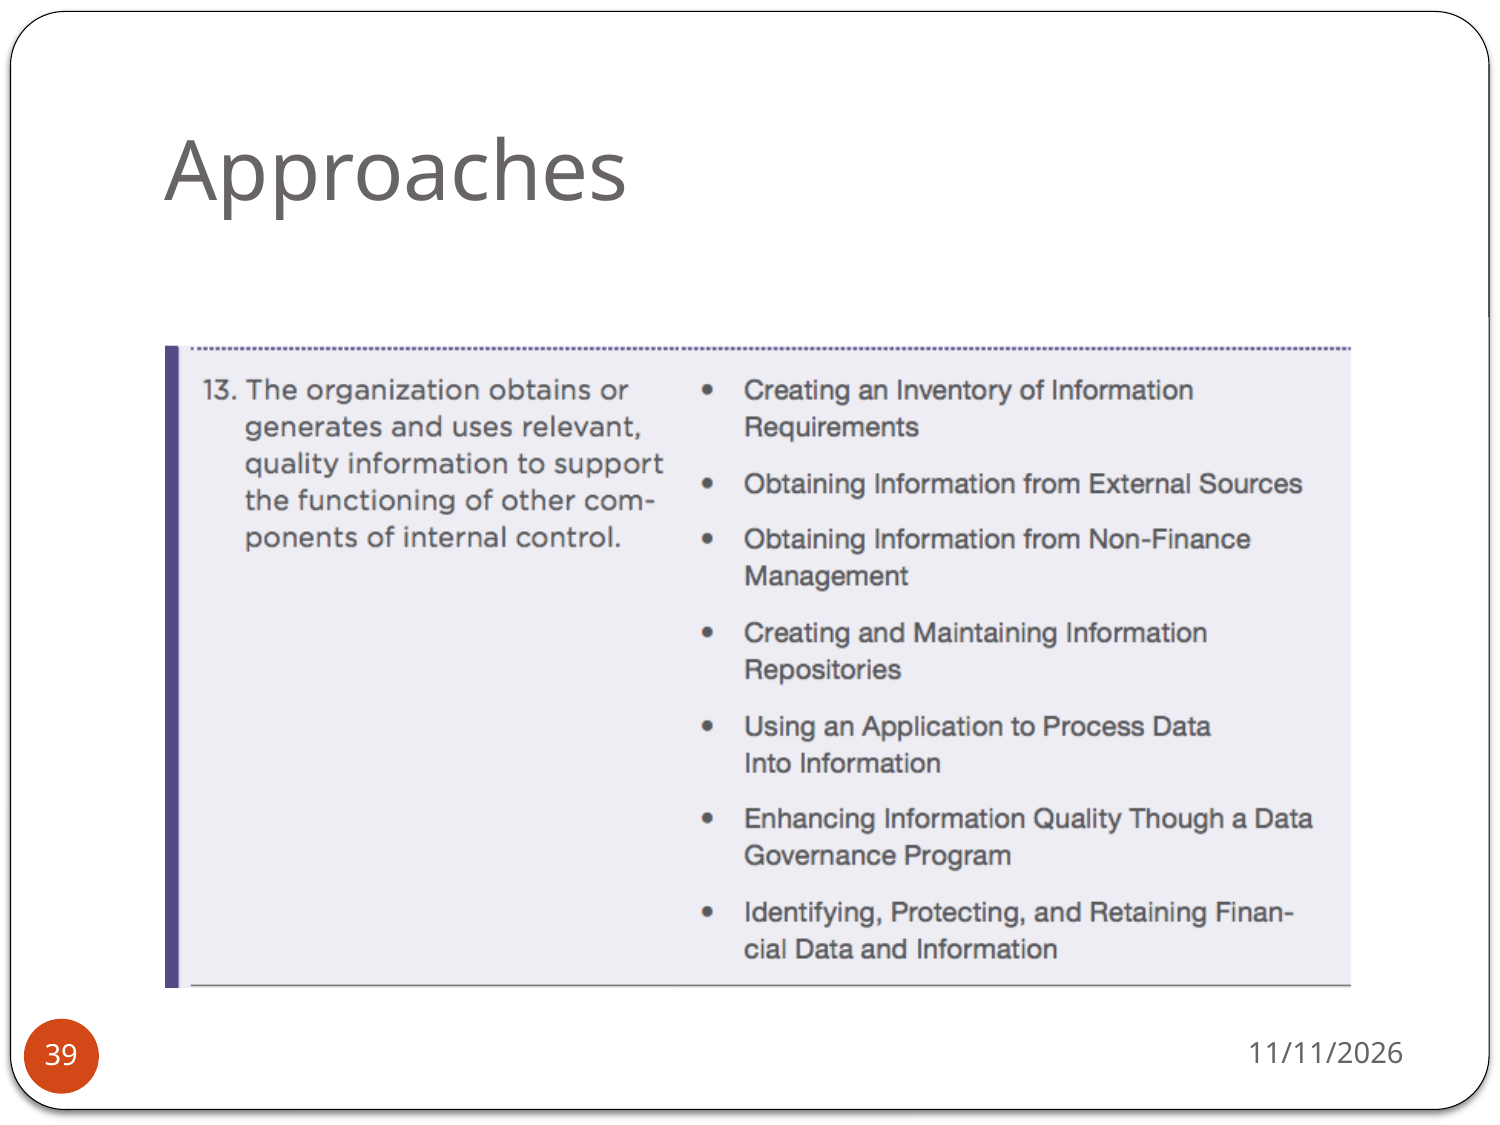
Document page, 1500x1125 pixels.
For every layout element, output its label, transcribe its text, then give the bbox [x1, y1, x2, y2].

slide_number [1012, 1015, 1419, 1094]
slide_number 39 [23, 1018, 99, 1094]
picture [165, 343, 1362, 988]
title Approaches [150, 45, 1425, 233]
